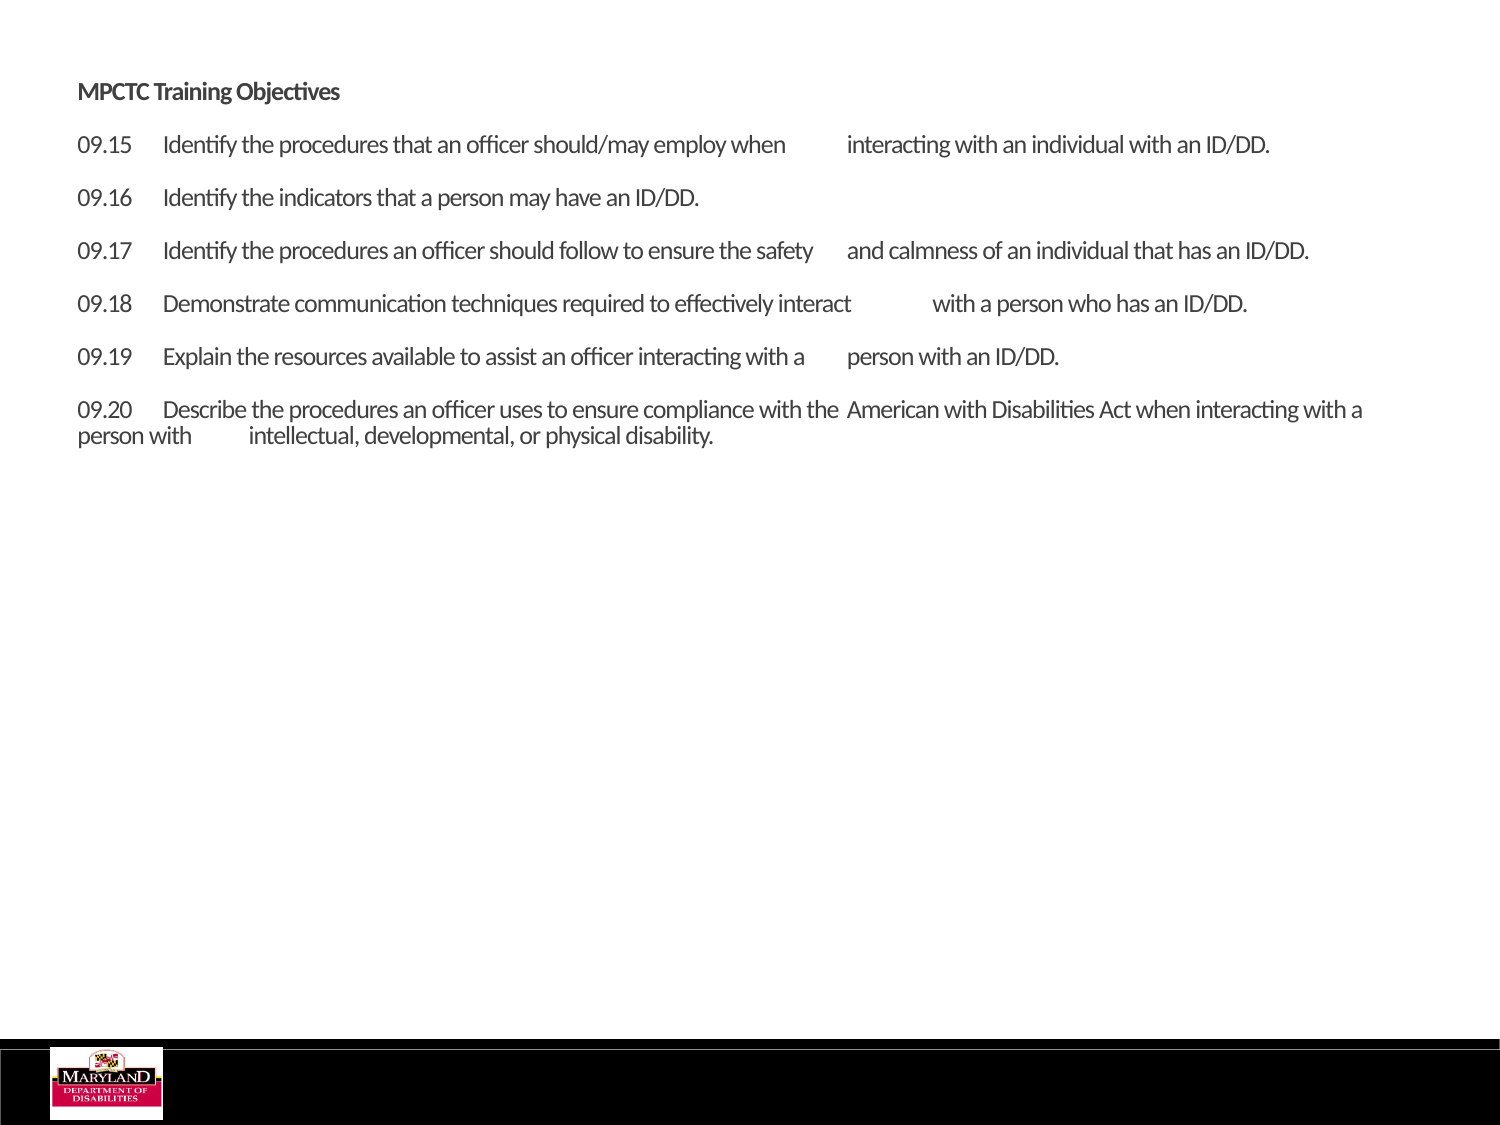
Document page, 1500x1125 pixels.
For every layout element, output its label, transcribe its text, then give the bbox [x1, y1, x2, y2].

title MPCTC Training Objectives 09.15 Identify the procedures that an officer should/may employ when interacting with an individual with an ID/DD. 09.16 Identify the indicators that a person may have an ID/DD. 09.17 Identify the procedures an officer should follow to ensure the safety and calmness of an individual that has an ID/DD. 09.18 Demonstrate communication techniques required to effectively interact with a person who has an ID/DD. 09.19 Explain the resources available to assist an officer interacting with a person with an ID/DD. 09.20 Describe the procedures an officer uses to ensure compliance with the American with Disabilities Act when interacting with a person with intellectual, developmental, or physical disability. [62, 45, 1413, 975]
picture [50, 1047, 163, 1120]
